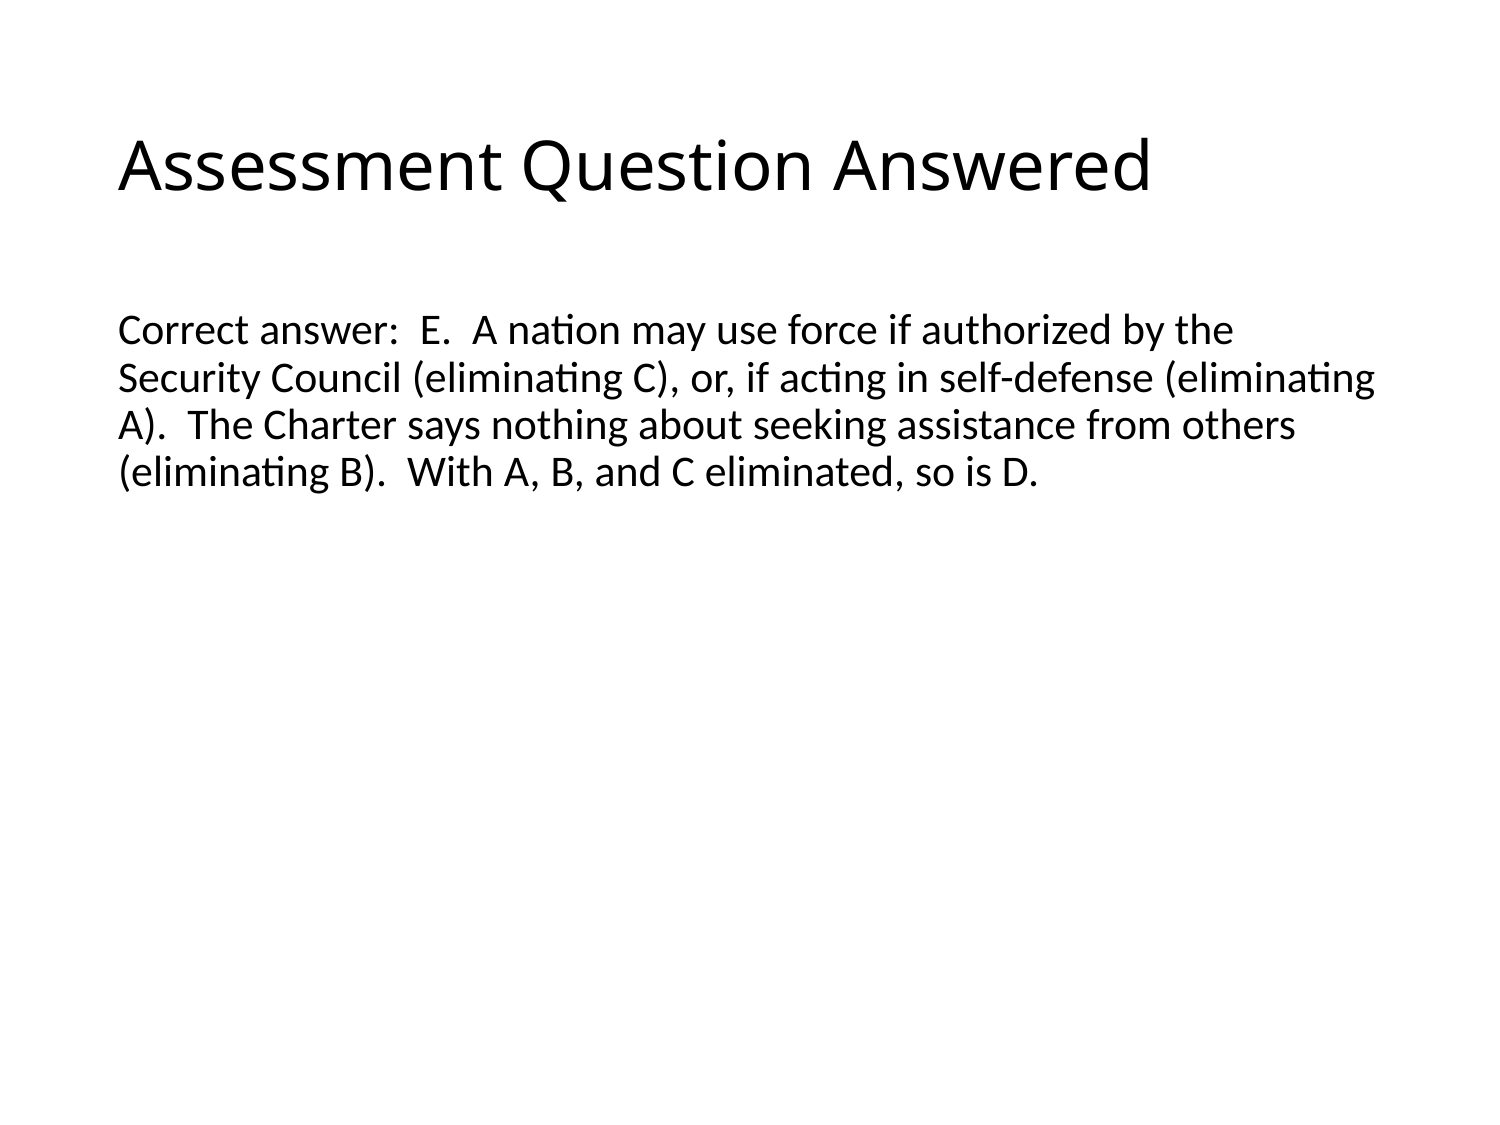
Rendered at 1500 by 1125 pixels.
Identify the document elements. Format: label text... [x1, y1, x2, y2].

list Correct answer: E. A nation may use force if authorized by the Security Council (eliminating C), or, if acting in self-defense (eliminating A). The Charter says nothing about seeking assistance from others (eliminating B). With A, B, and C eliminated, so is D. [102, 299, 1398, 1014]
title Assessment Question Answered [102, 59, 1398, 278]
